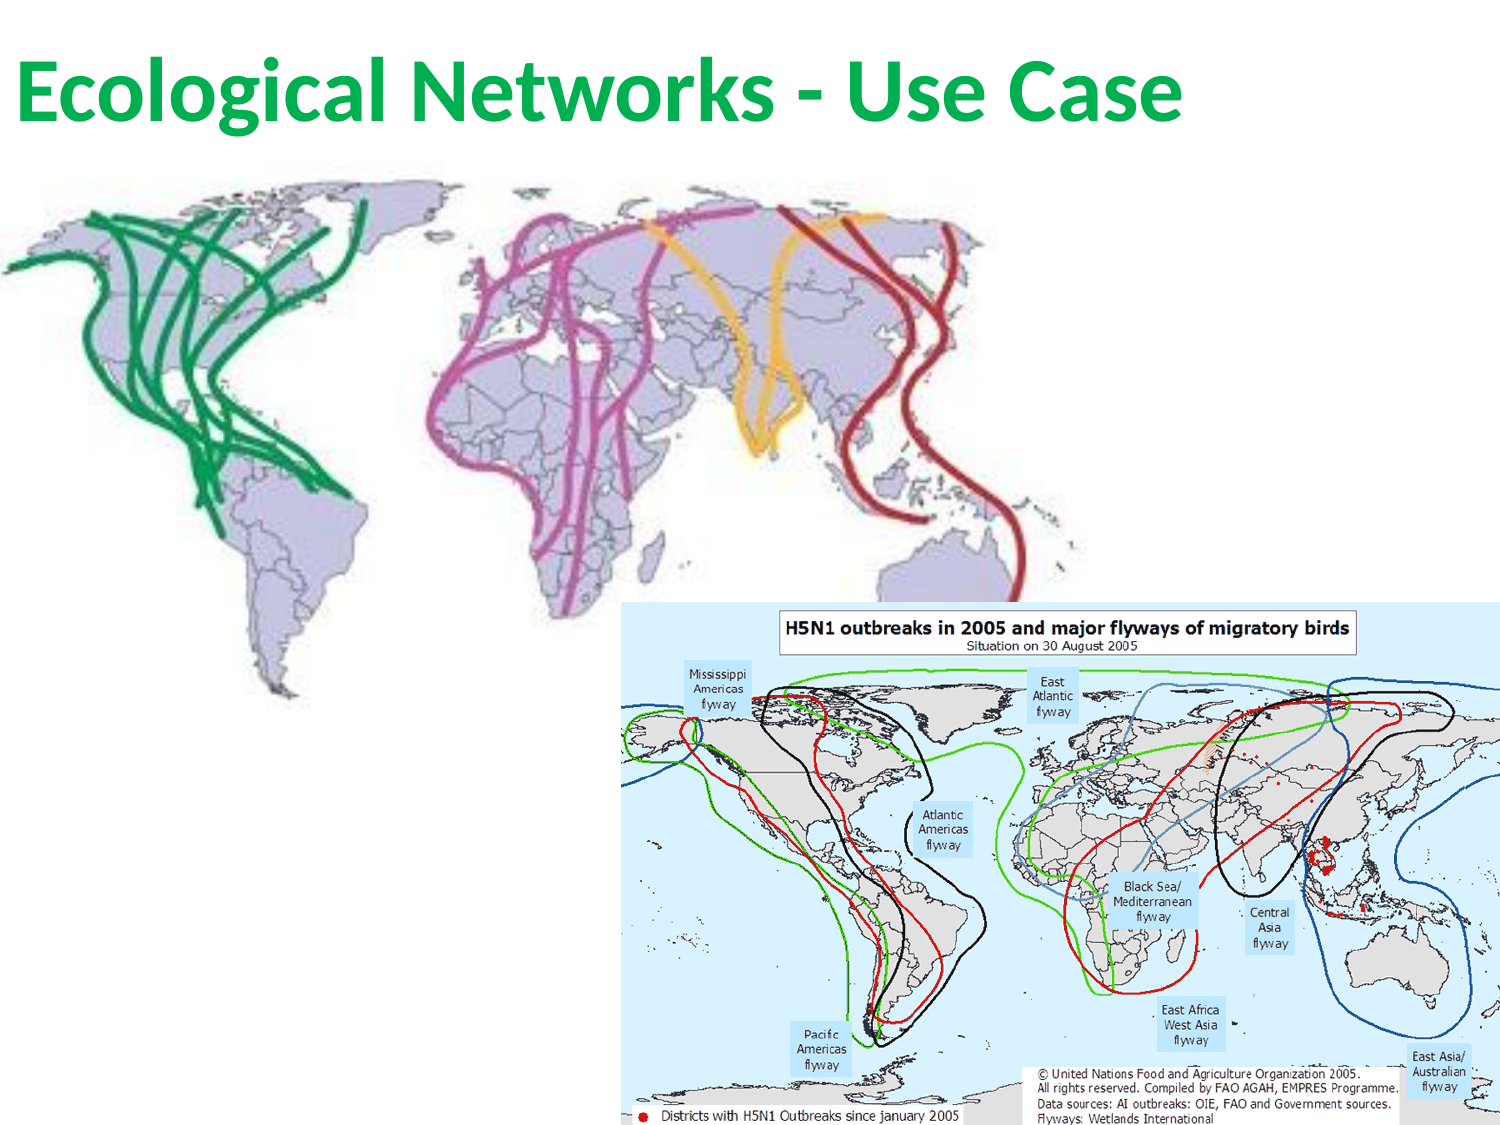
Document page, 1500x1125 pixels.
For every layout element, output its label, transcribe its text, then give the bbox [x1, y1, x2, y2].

picture [0, 139, 1500, 1125]
title Ecological Networks - Use Case [0, 0, 1332, 170]
